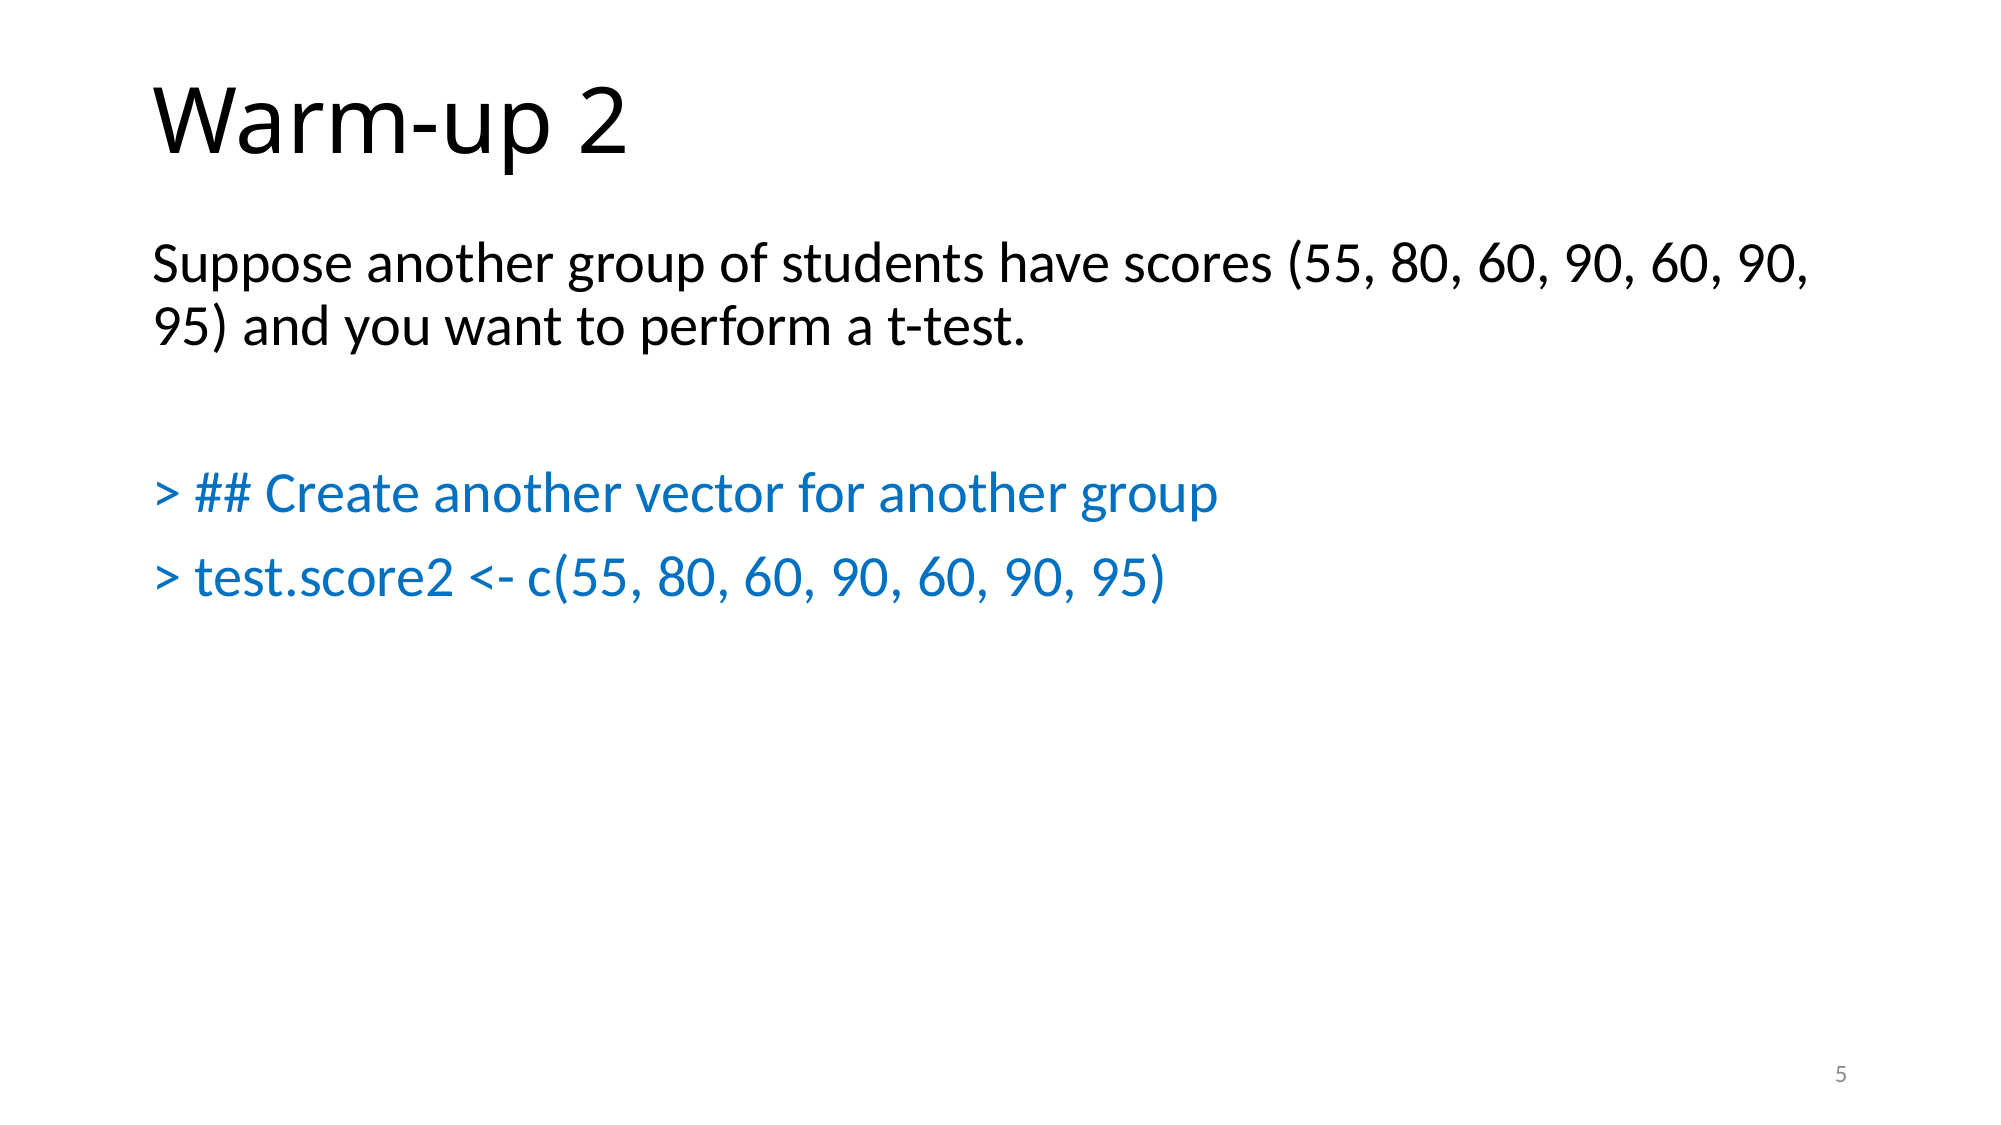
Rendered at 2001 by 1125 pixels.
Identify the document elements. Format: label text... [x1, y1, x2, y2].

title Warm-up 2 [137, 59, 1863, 189]
list Suppose another group of students have scores (55, 80, 60, 90, 60, 90, 95) and you want to perform a t-test. > ## Create another vector for another group > test.score2 <- c(55, 80, 60, 90, 60, 90, 95) [137, 224, 1863, 1014]
slide_number 4 [1412, 1042, 1863, 1103]
